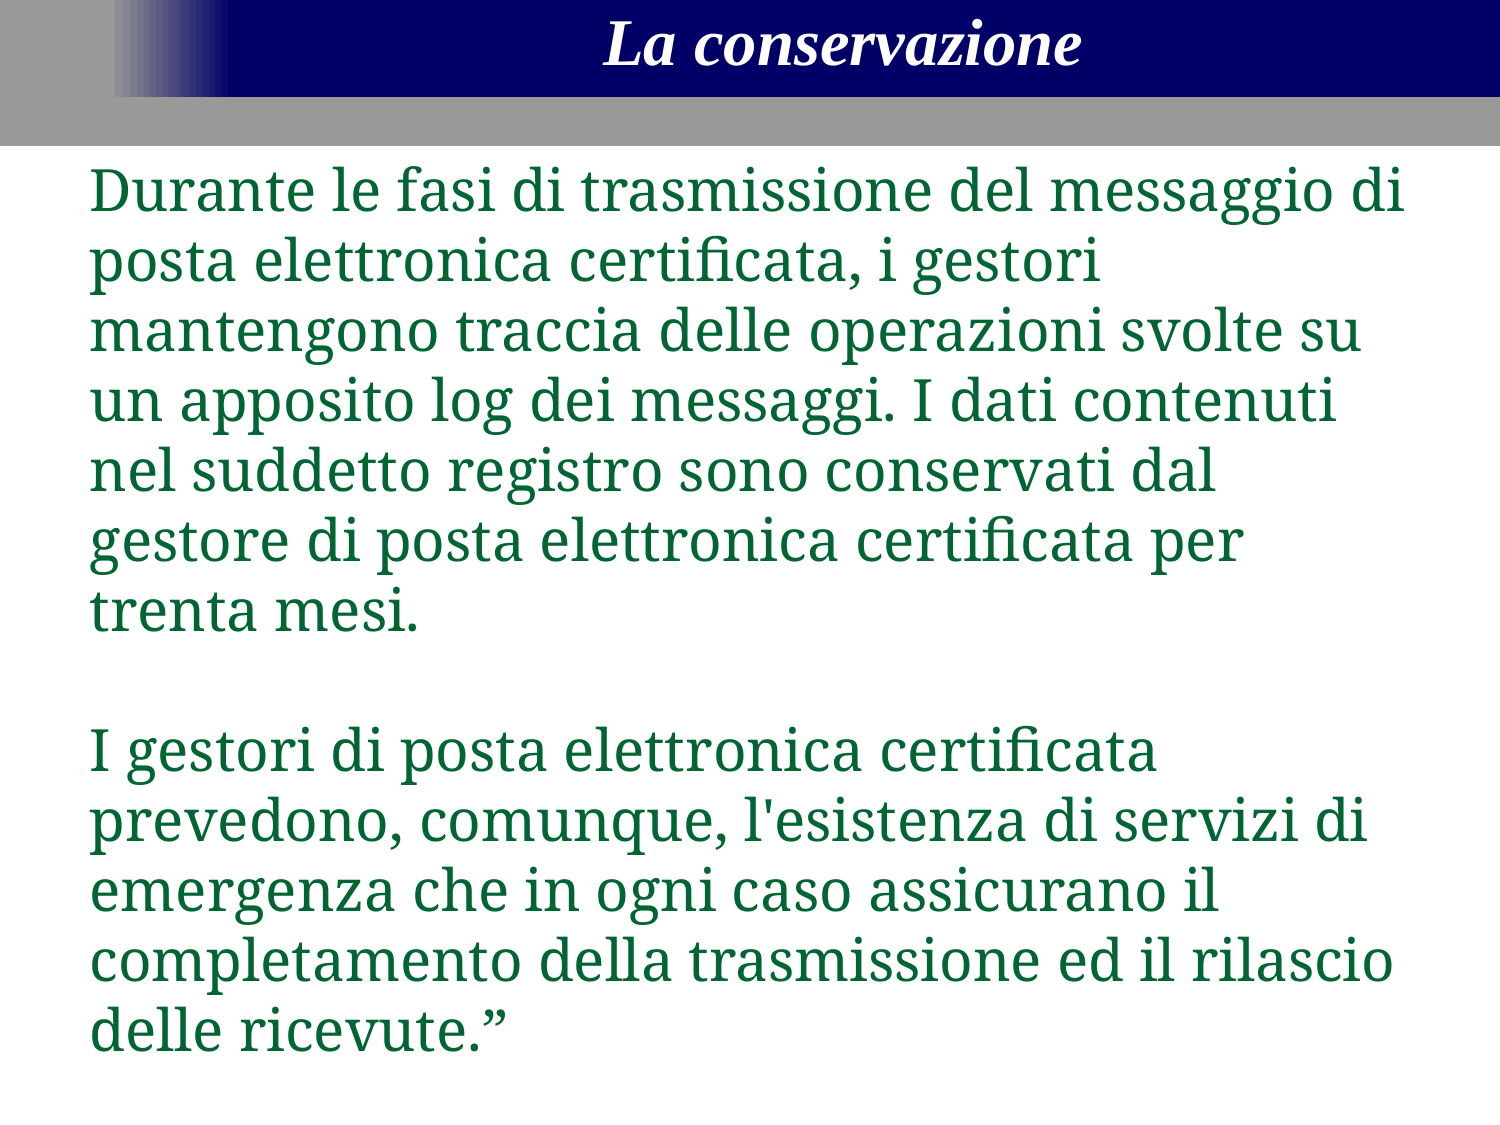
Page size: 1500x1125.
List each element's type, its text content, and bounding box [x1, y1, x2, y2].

text_box La conservazione [147, 0, 1500, 129]
text_box Durante le fasi di trasmissione del messaggio di posta elettronica certificata, i gestori mantengono traccia delle operazioni svolte su un apposito log dei messaggi. I dati contenuti nel suddetto registro sono conservati dal gestore di posta elettronica certificata per trenta mesi. I gestori di posta elettronica certificata prevedono, comunque, l'esistenza di servizi di emergenza che in ogni caso assicurano il completamento della trasmissione ed il rilascio delle ricevute.” [75, 146, 1434, 1125]
picture [0, 0, 1500, 1125]
